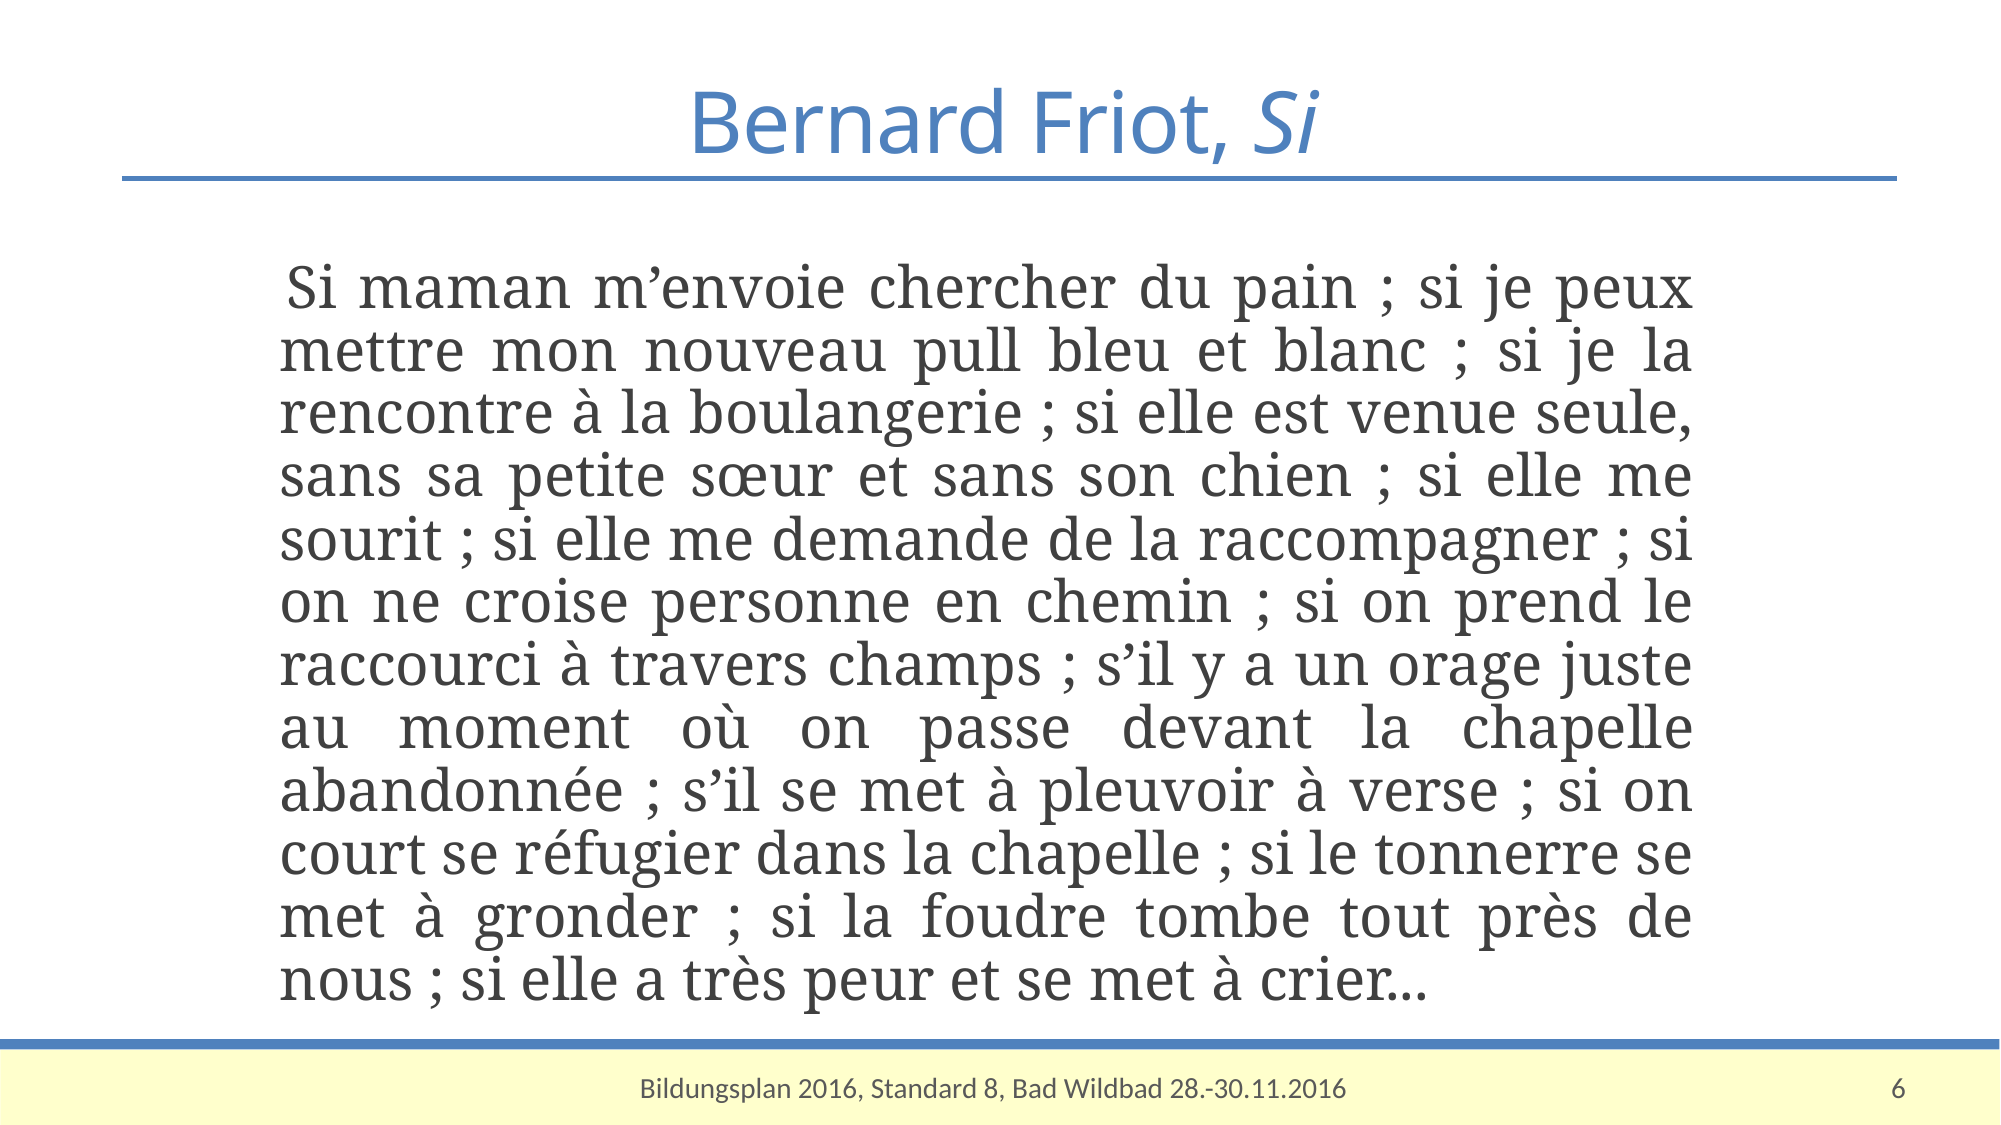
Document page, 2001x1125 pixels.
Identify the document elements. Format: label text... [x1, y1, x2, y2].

list Si maman m’envoie chercher du pain ; si je peux mettre mon nouveau pull bleu et blanc ; si je la rencontre à la boulangerie ; si elle est venue seule, sans sa petite sœur et sans son chien ; si elle me sourit ; si elle me demande de la raccompagner ; si on ne croise personne en chemin ; si on prend le raccourci à travers champs ; s’il y a un orage juste au moment où on passe devant la chapelle abandonnée ; s’il se met à pleuvoir à verse ; si on court se réfugier dans la chapelle ; si le tonnerre se met à gronder ; si la foudre tombe tout près de nous ; si elle a très peur et se met à crier... [264, 250, 1695, 1027]
title Bernard Friot, Si [672, 52, 1347, 176]
